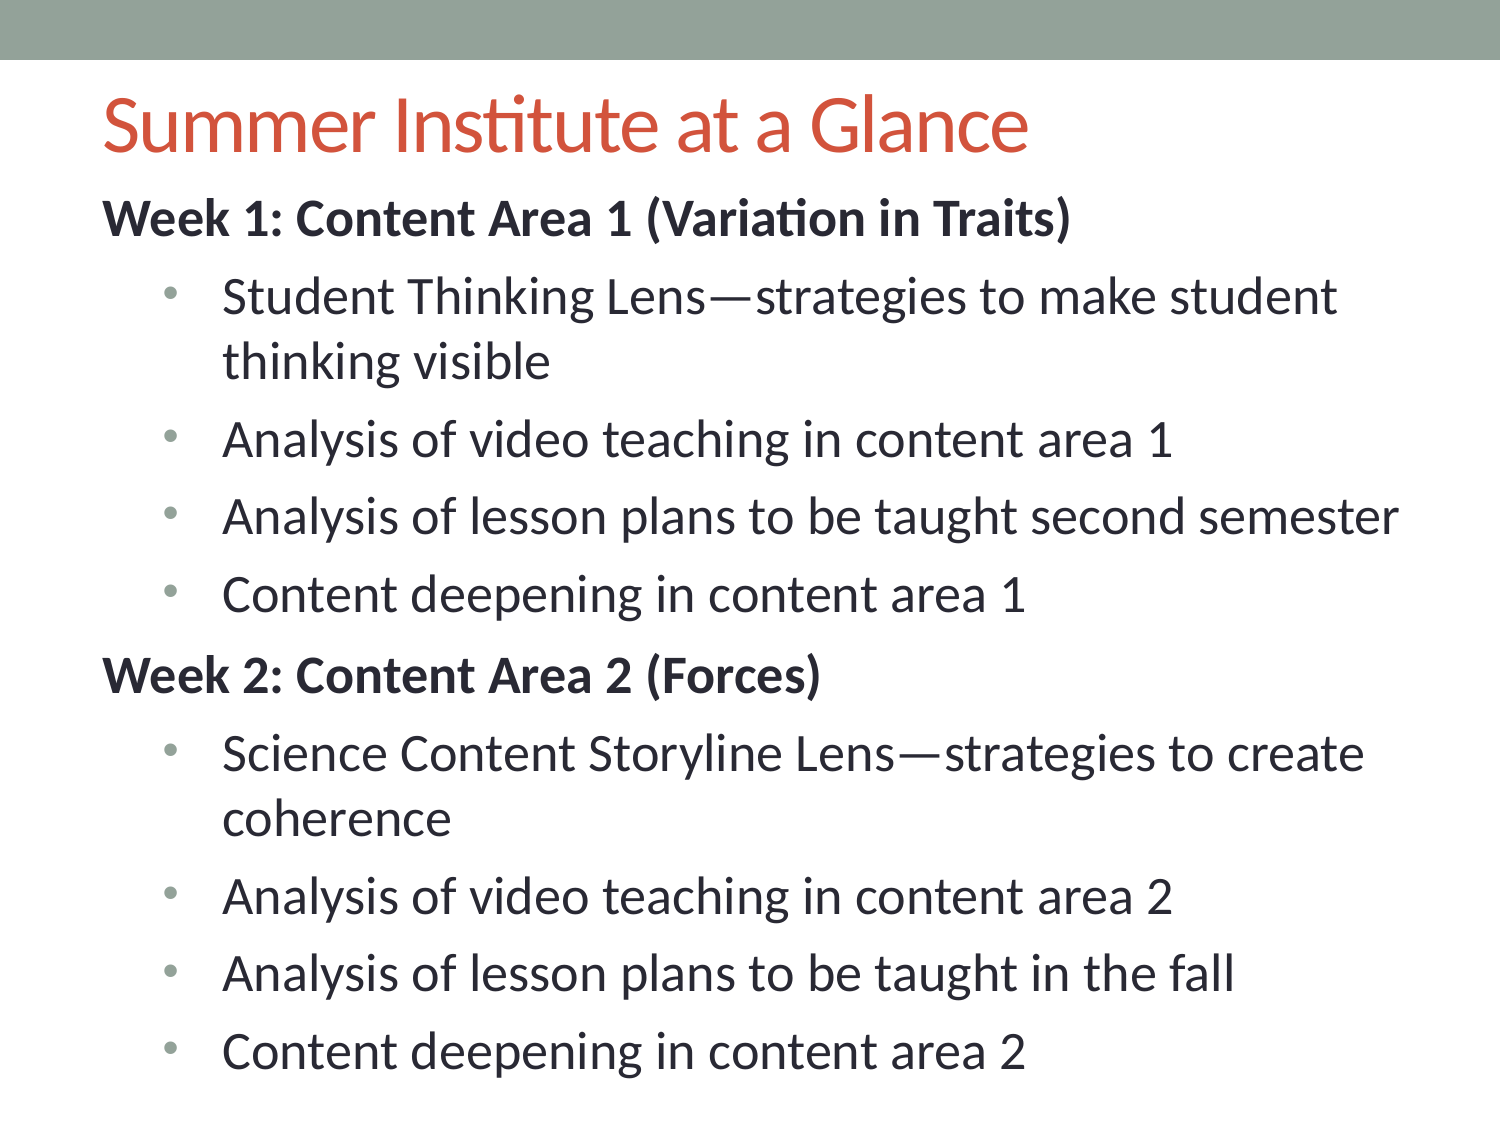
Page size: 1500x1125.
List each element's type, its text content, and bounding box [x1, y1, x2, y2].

title Summer Institute at a Glance [87, 37, 1375, 174]
list Week 1: Content Area 1 (Variation in Traits) Student Thinking Lens—strategies to make student thinking visible Analysis of video teaching in content area 1 Analysis of lesson plans to be taught second semester Content deepening in content area 1 Week 2: Content Area 2 (Forces) Science Content Storyline Lens—strategies to create coherence Analysis of video teaching in content area 2 Analysis of lesson plans to be taught in the fall Content deepening in content area 2 [87, 174, 1475, 1100]
